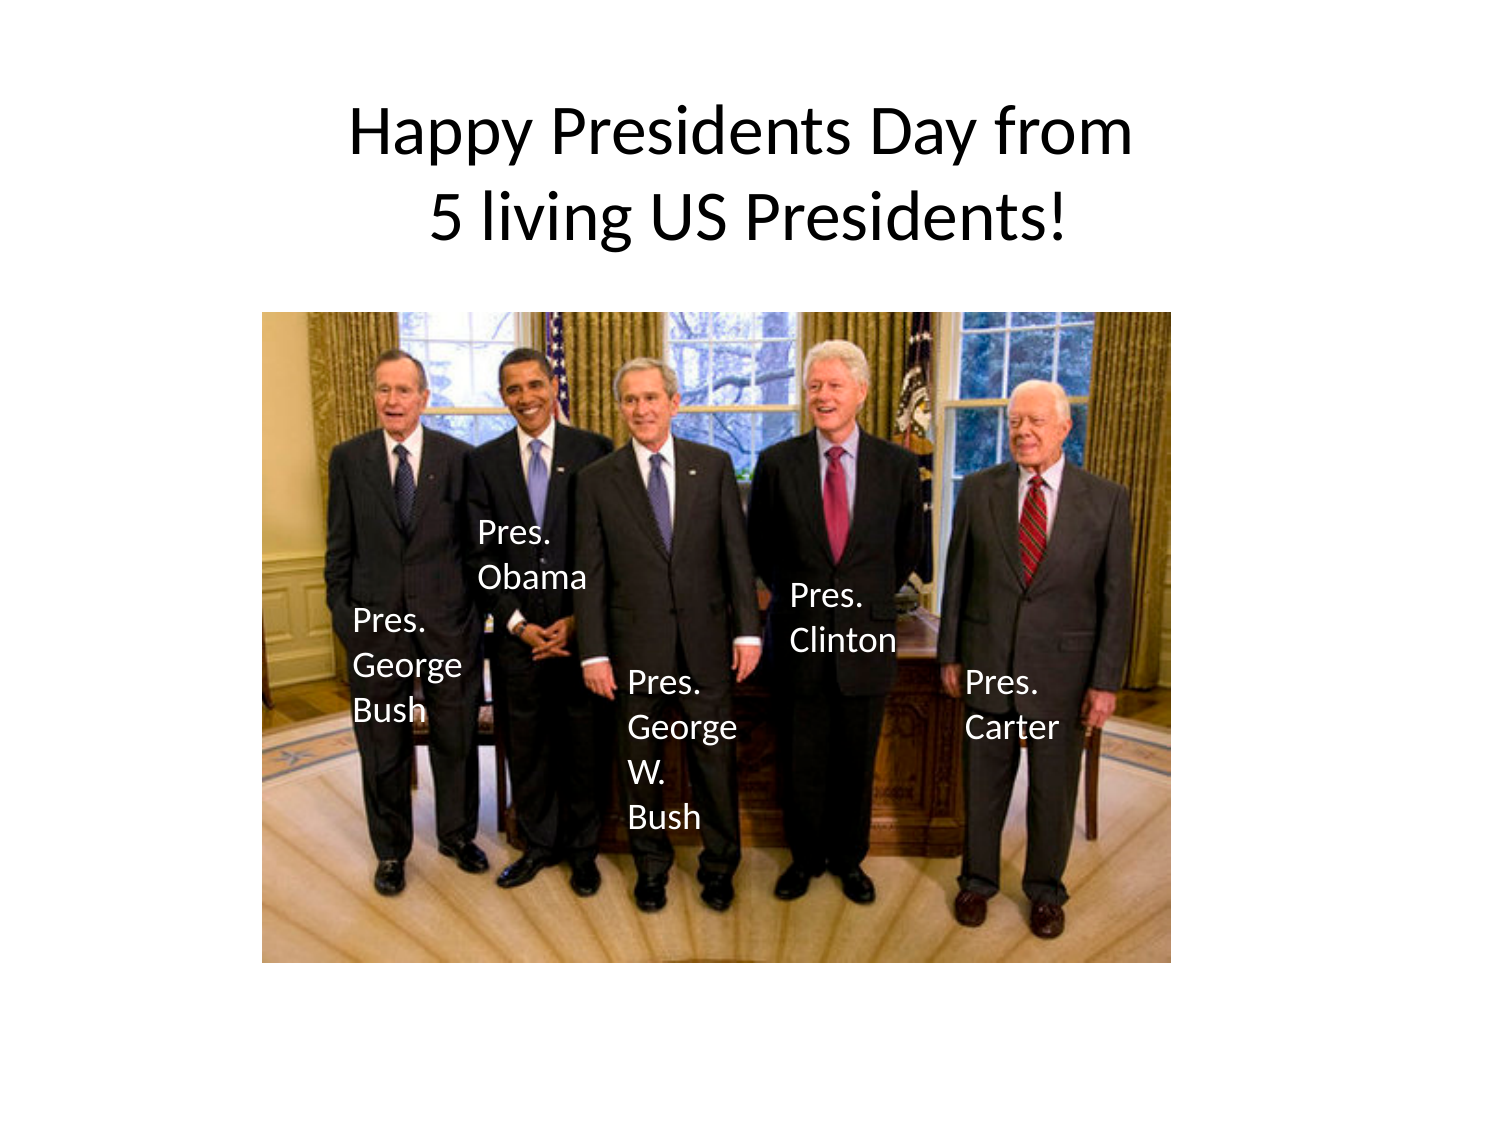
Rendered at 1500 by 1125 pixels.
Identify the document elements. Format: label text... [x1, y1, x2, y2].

title Happy Presidents Day from 5 living US Presidents! [75, 75, 1425, 263]
picture [262, 312, 1171, 963]
